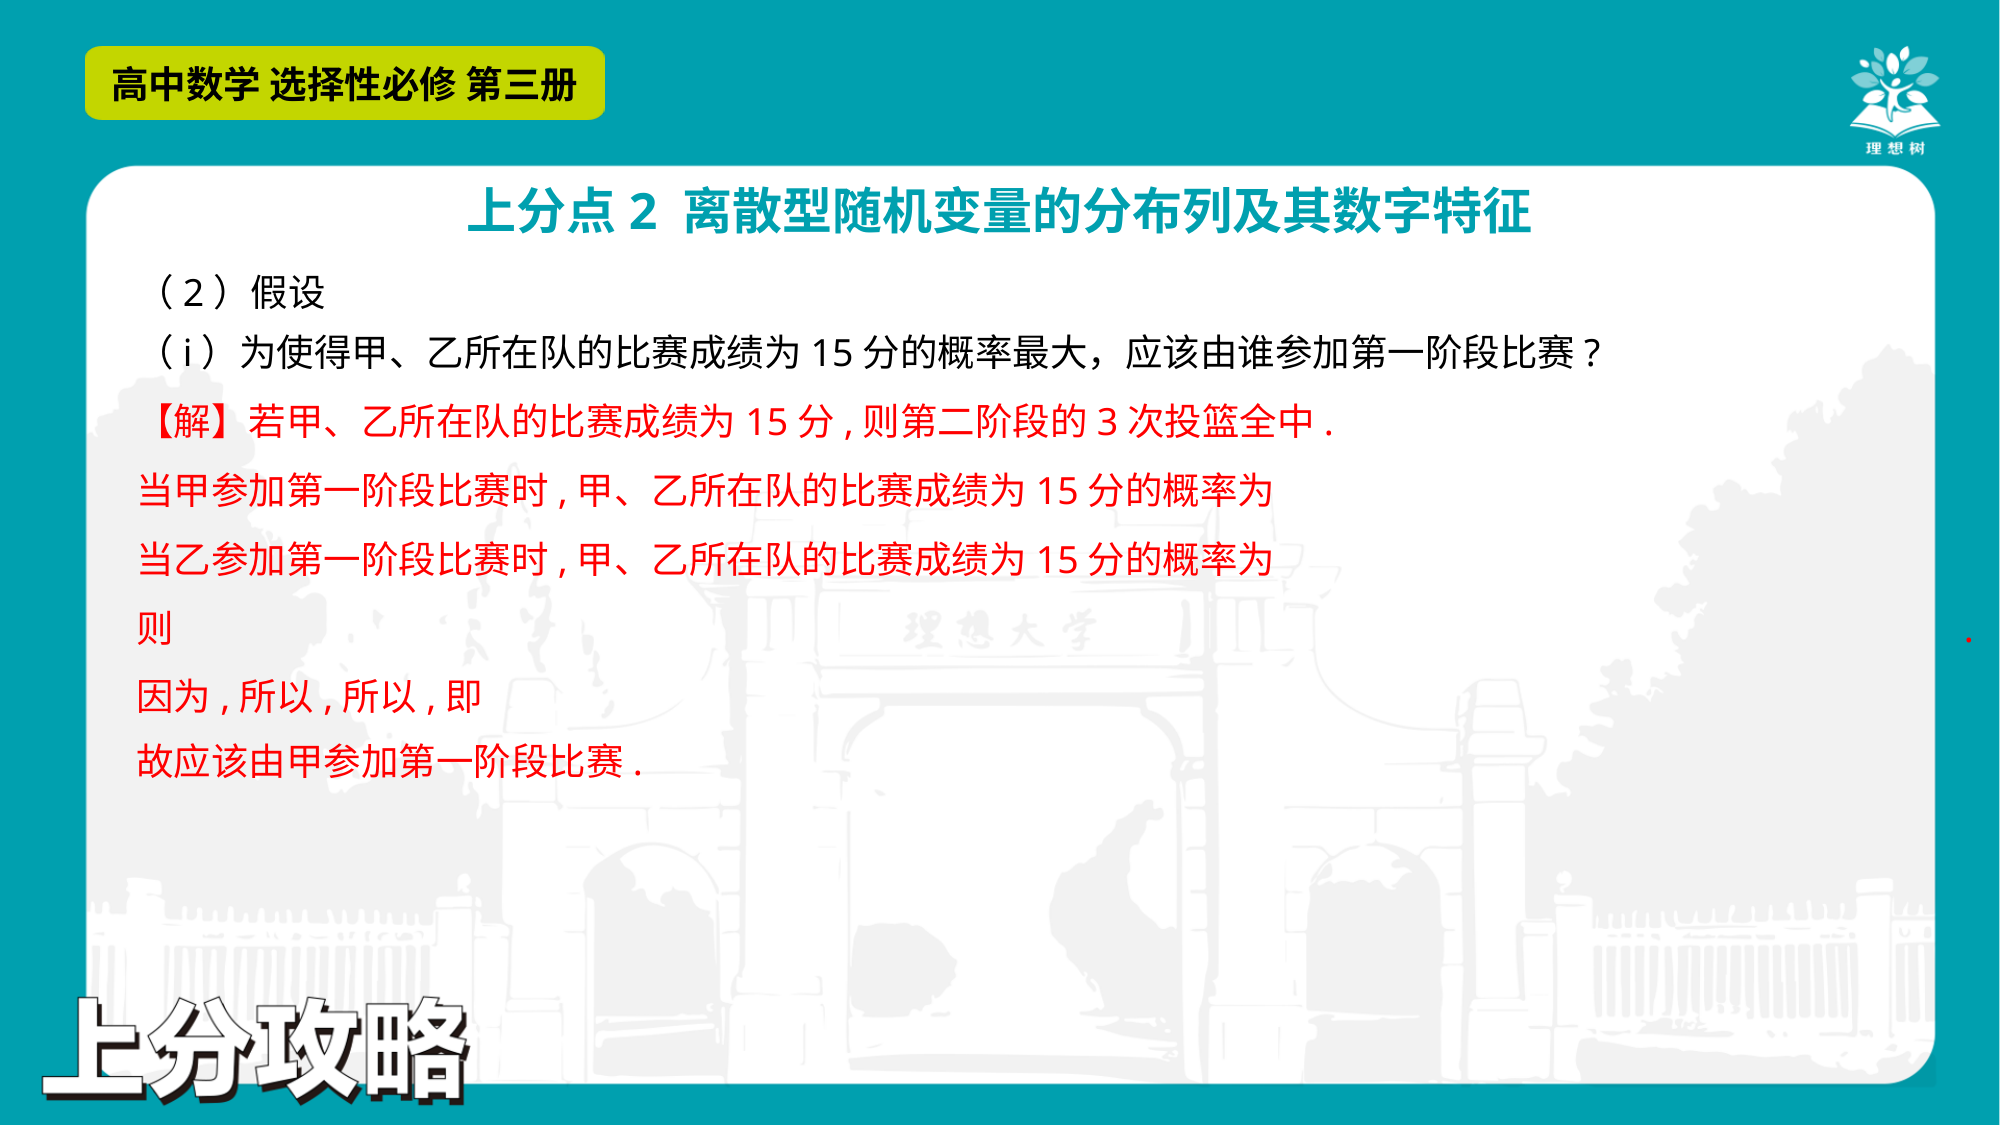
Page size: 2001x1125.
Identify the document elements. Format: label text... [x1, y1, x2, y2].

picture [0, 0, 2000, 1125]
text_box （i）为使得甲、乙所在队的比赛成绩为15分的概率最大，应该由谁参加第一阶段比赛? [136, 307, 1865, 368]
